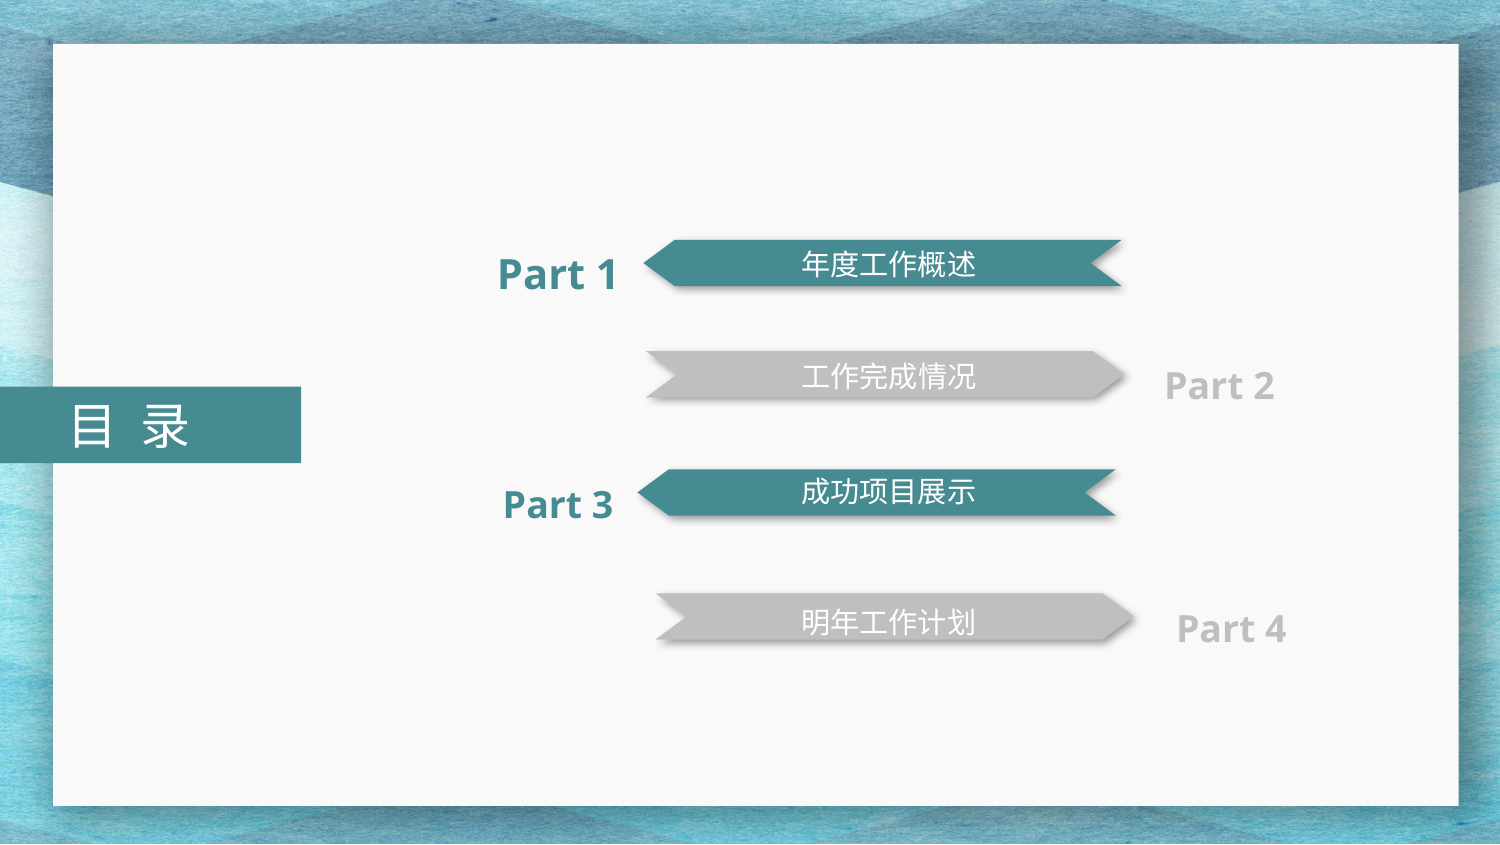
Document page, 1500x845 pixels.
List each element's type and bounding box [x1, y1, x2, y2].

text_box [643, 238, 1122, 290]
text_box [645, 350, 1125, 402]
text_box [655, 593, 1135, 649]
picture [0, 0, 1500, 844]
text_box [637, 465, 1117, 517]
